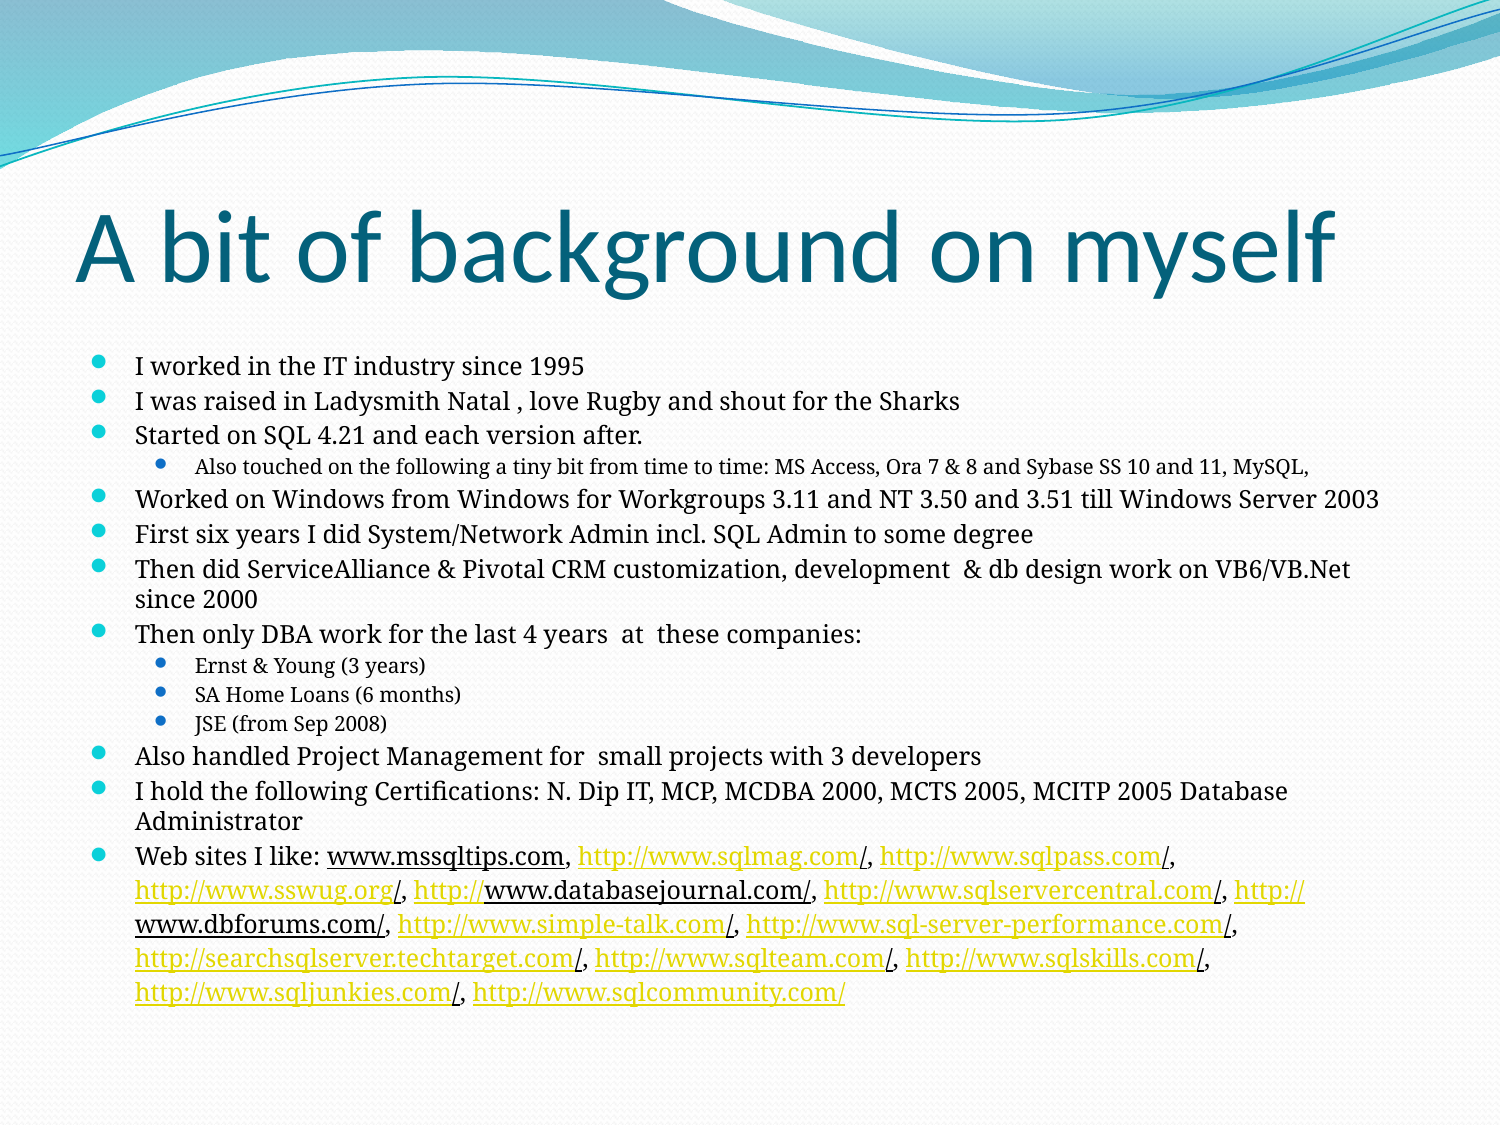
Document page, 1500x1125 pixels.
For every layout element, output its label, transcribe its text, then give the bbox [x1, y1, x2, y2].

title A bit of background on myself [75, 115, 1425, 303]
list I worked in the IT industry since 1995 I was raised in Ladysmith Natal , love Rugby and shout for the Sharks Started on SQL 4.21 and each version after. Also touched on the following a tiny bit from time to time: MS Access, Ora 7 & 8 and Sybase SS 10 and 11, MySQL, Worked on Windows from Windows for Workgroups 3.11 and NT 3.50 and 3.51 till Windows Server 2003 First six years I did System/Network Admin incl. SQL Admin to some degree Then did ServiceAlliance & Pivotal CRM customization, development & db design work on VB6/VB.Net since 2000 Then only DBA work for the last 4 years at these companies: Ernst & Young (3 years) SA Home Loans (6 months) JSE (from Sep 2008) Also handled Project Management for small projects with 3 developers I hold the following Certifications: N. Dip IT, MCP, MCDBA 2000, MCTS 2005, MCITP 2005 Database Administrator Web sites I like: www.mssqltips.com, http://www.sqlmag.com/, http://www.sqlpass.com/, http://www.sswug.org/, http://www.databasejournal.com/, http://www.sqlservercentral.com/, http://www.dbforums.com/, http://www.simple-talk.com/, http://www.sql-server-performance.com/, http://searchsqlserver.techtarget.com/, http://www.sqlteam.com/, http://www.sqlskills.com/, http://www.sqljunkies.com/, http://www.sqlcommunity.com/ [75, 317, 1425, 1038]
